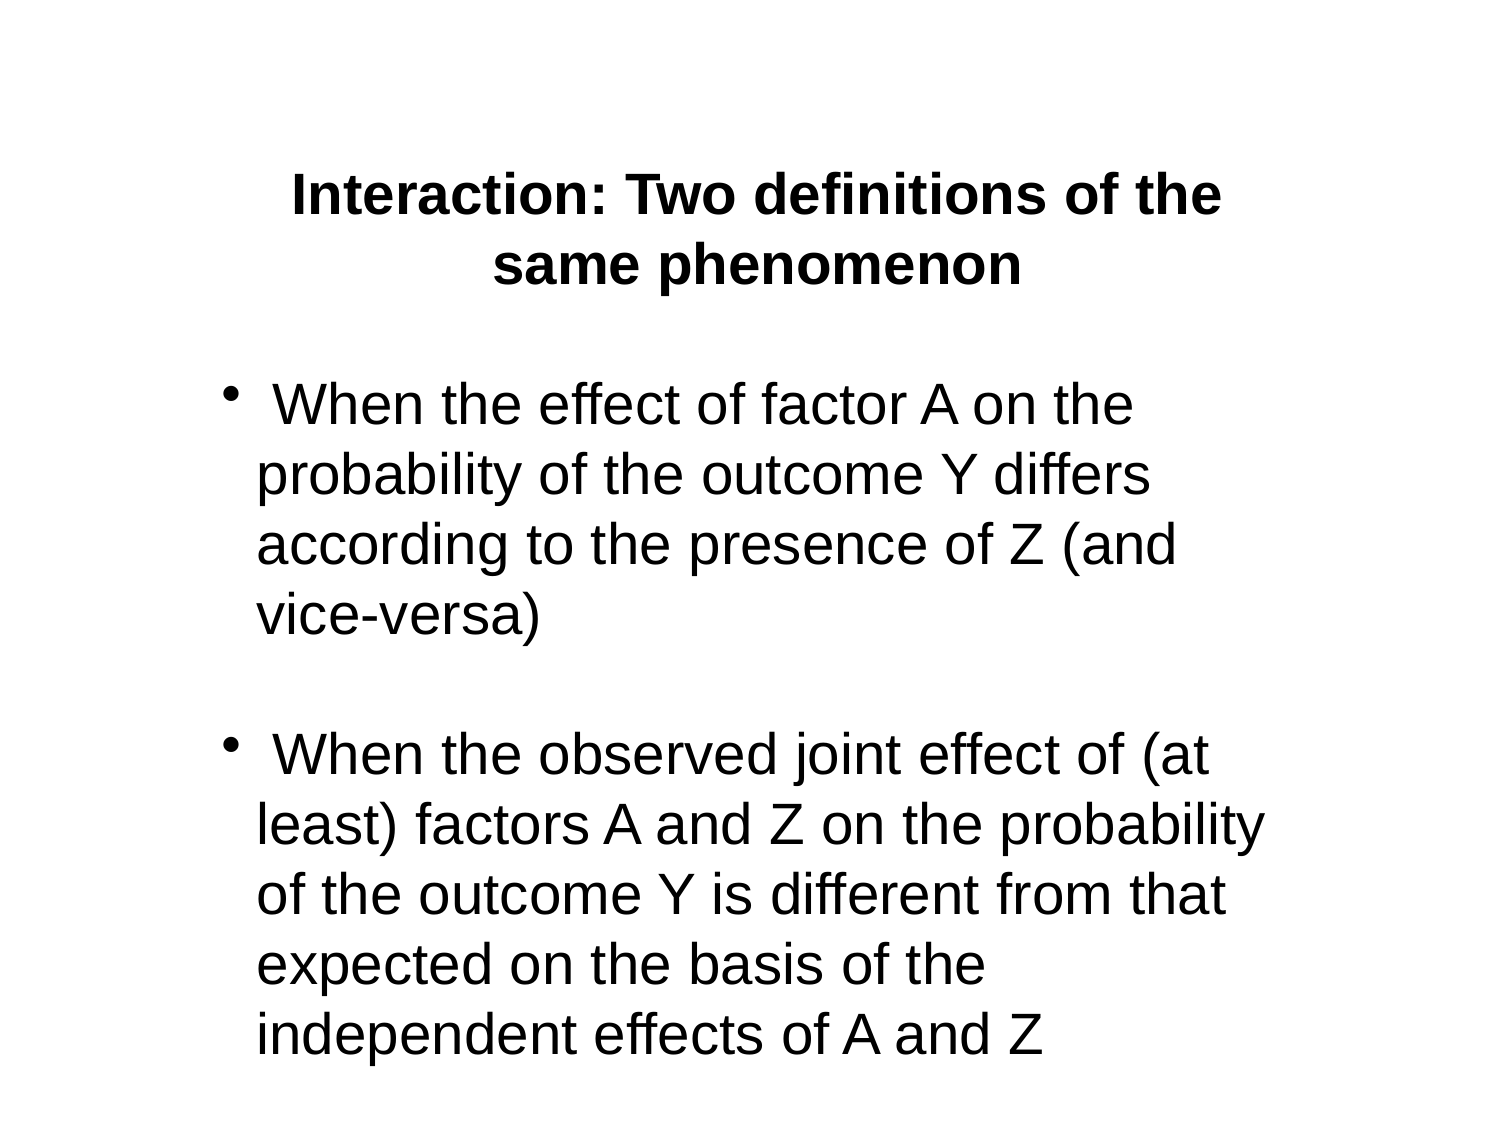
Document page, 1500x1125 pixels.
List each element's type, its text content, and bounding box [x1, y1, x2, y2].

text_box Interaction: Two definitions of the same phenomenon When the effect of factor A on the probability of the outcome Y differs according to the presence of Z (and vice-versa) When the observed joint effect of (at least) factors A and Z on the probability of the outcome Y is different from that expected on the basis of the independent effects of A and Z [206, 148, 1309, 1125]
